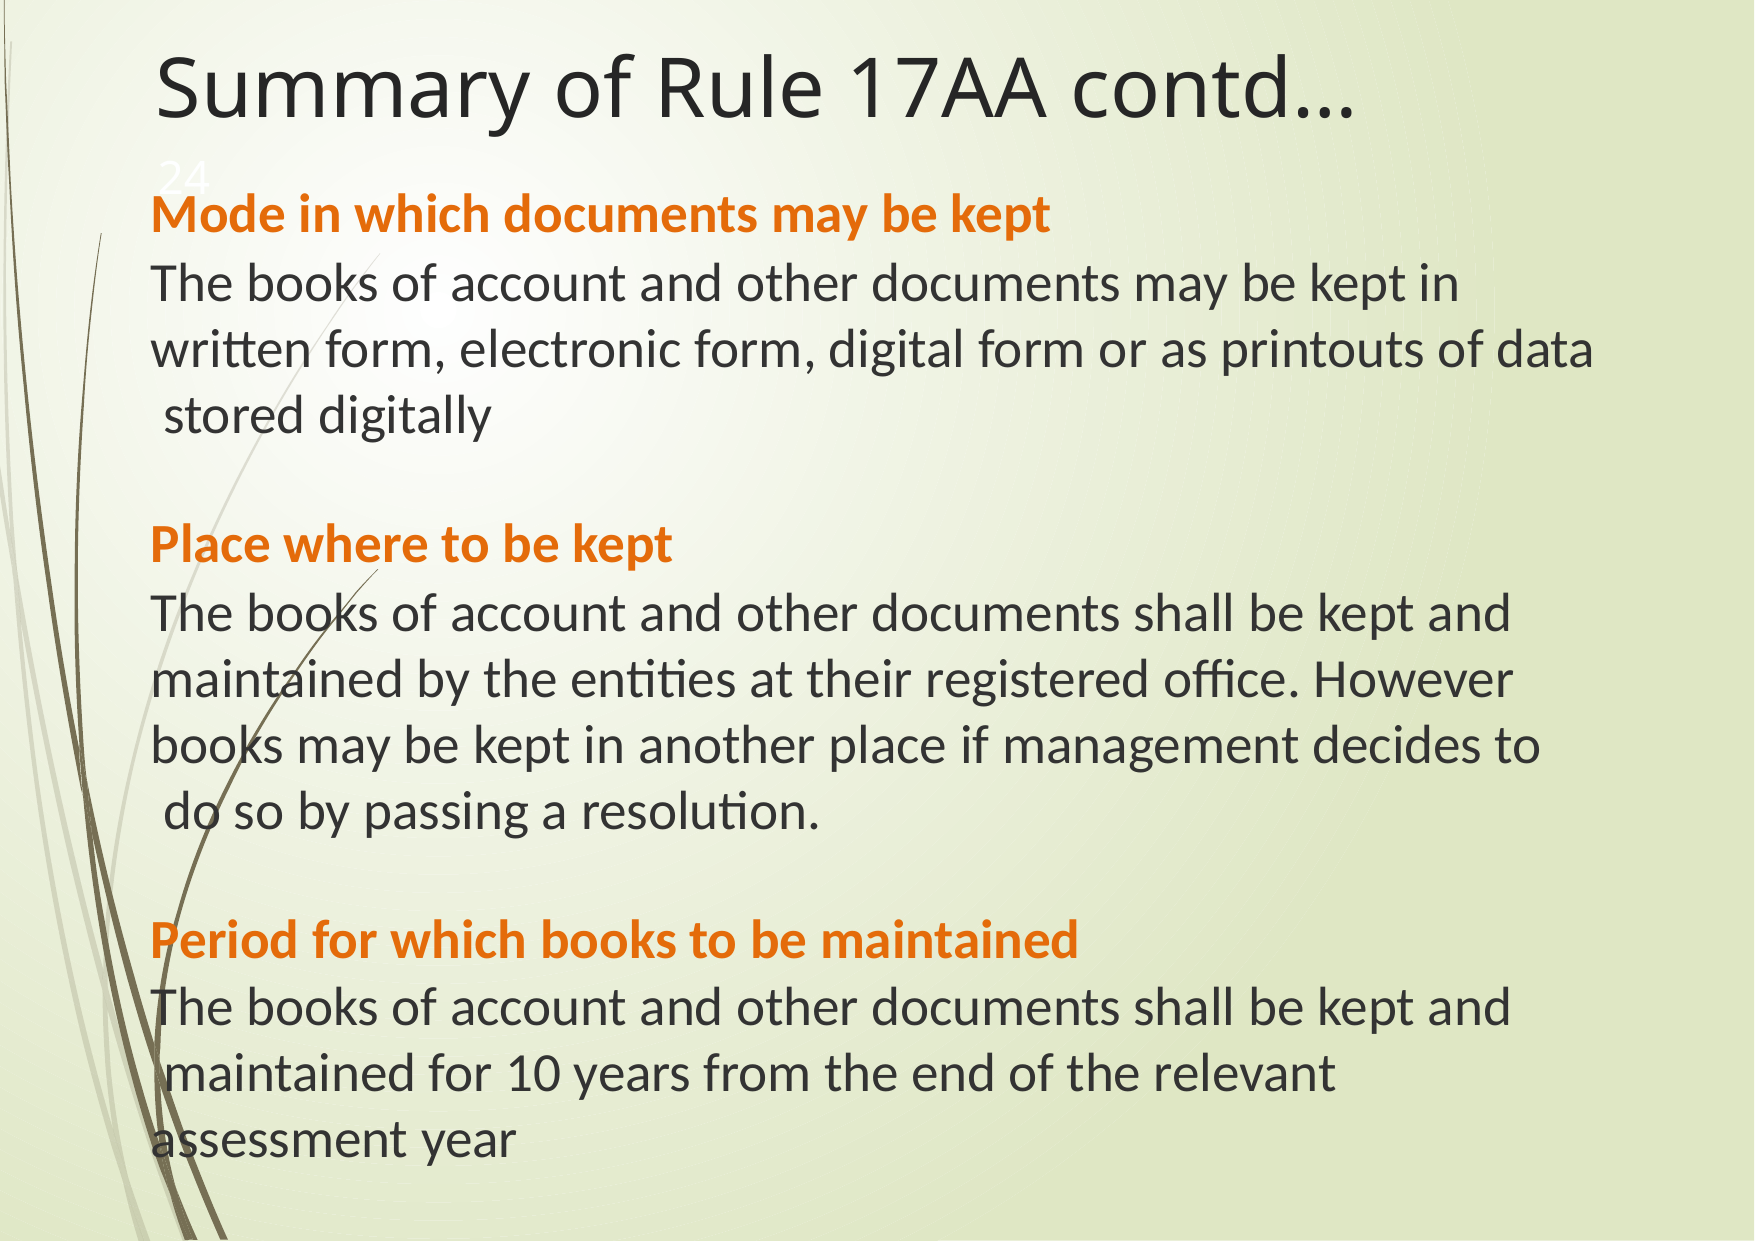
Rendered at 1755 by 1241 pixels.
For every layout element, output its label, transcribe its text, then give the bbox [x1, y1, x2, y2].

title Summary of Rule 17AA contd… [211, 31, 1728, 242]
text_box Mode in which documents may be kept The books of account and other documents may be kept in written form, electronic form, digital form or as printouts of data stored digitally Place where to be kept The books of account and other documents shall be kept and maintained by the entities at their registered office. However books may be kept in another place if management decides to do so by passing a resolution. Period for which books to be maintained The books of account and other documents shall be kept and maintained for 10 years from the end of the relevant assessment year [148, 175, 1606, 1169]
slide_number 24 [98, 0, 211, 536]
